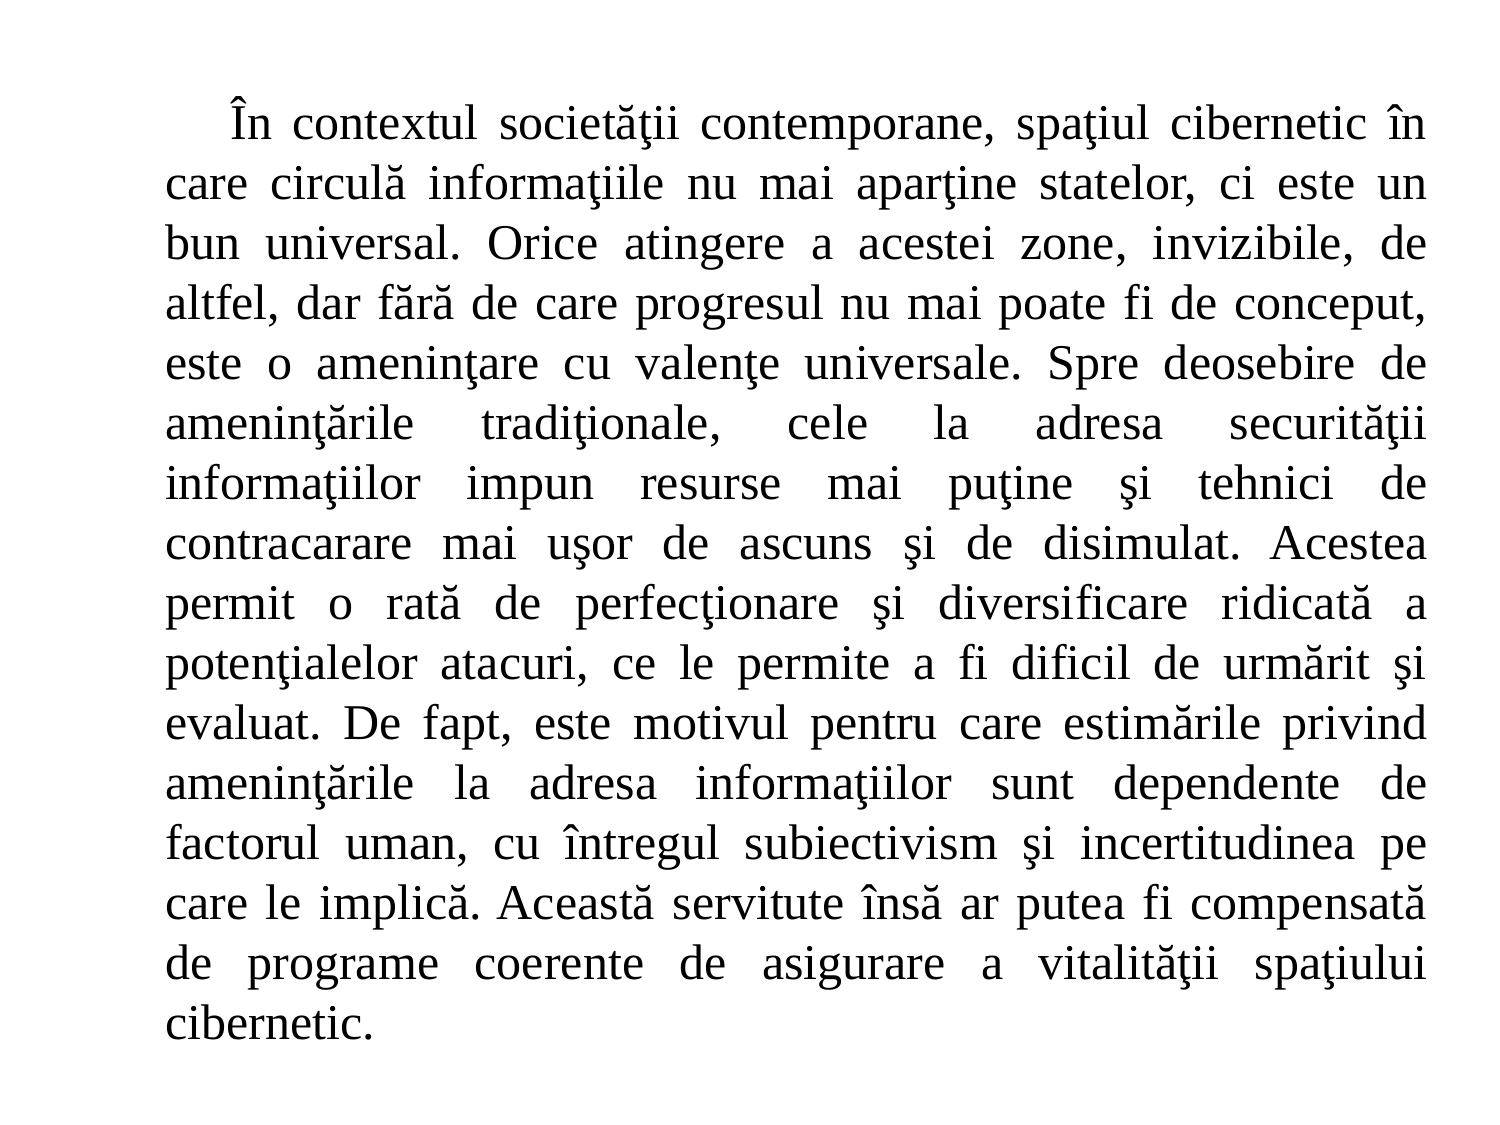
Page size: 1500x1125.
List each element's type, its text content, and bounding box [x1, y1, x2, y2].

list În contextul societăţii contemporane, spaţiul cibernetic în care circulă informaţiile nu mai aparţine statelor, ci este un bun universal. Orice atingere a acestei zone, invizibile, de altfel, dar fără de care progresul nu mai poate fi de conceput, este o ameninţare cu valenţe universale. Spre deosebire de ameninţările tradiţionale, cele la adresa securităţii informaţiilor impun resurse mai puţine şi tehnici de contracarare mai uşor de ascuns şi de disimulat. Acestea permit o rată de perfecţionare şi diversificare ridicată a potenţialelor atacuri, ce le permite a fi dificil de urmărit şi evaluat. De fapt, este motivul pentru care estimările privind ameninţările la adresa informaţiilor sunt dependente de factorul uman, cu întregul subiectivism şi incertitudinea pe care le implică. Această servitute însă ar putea fi compensată de programe coerente de asigurare a vitalităţii spaţiului cibernetic. [93, 82, 1444, 825]
